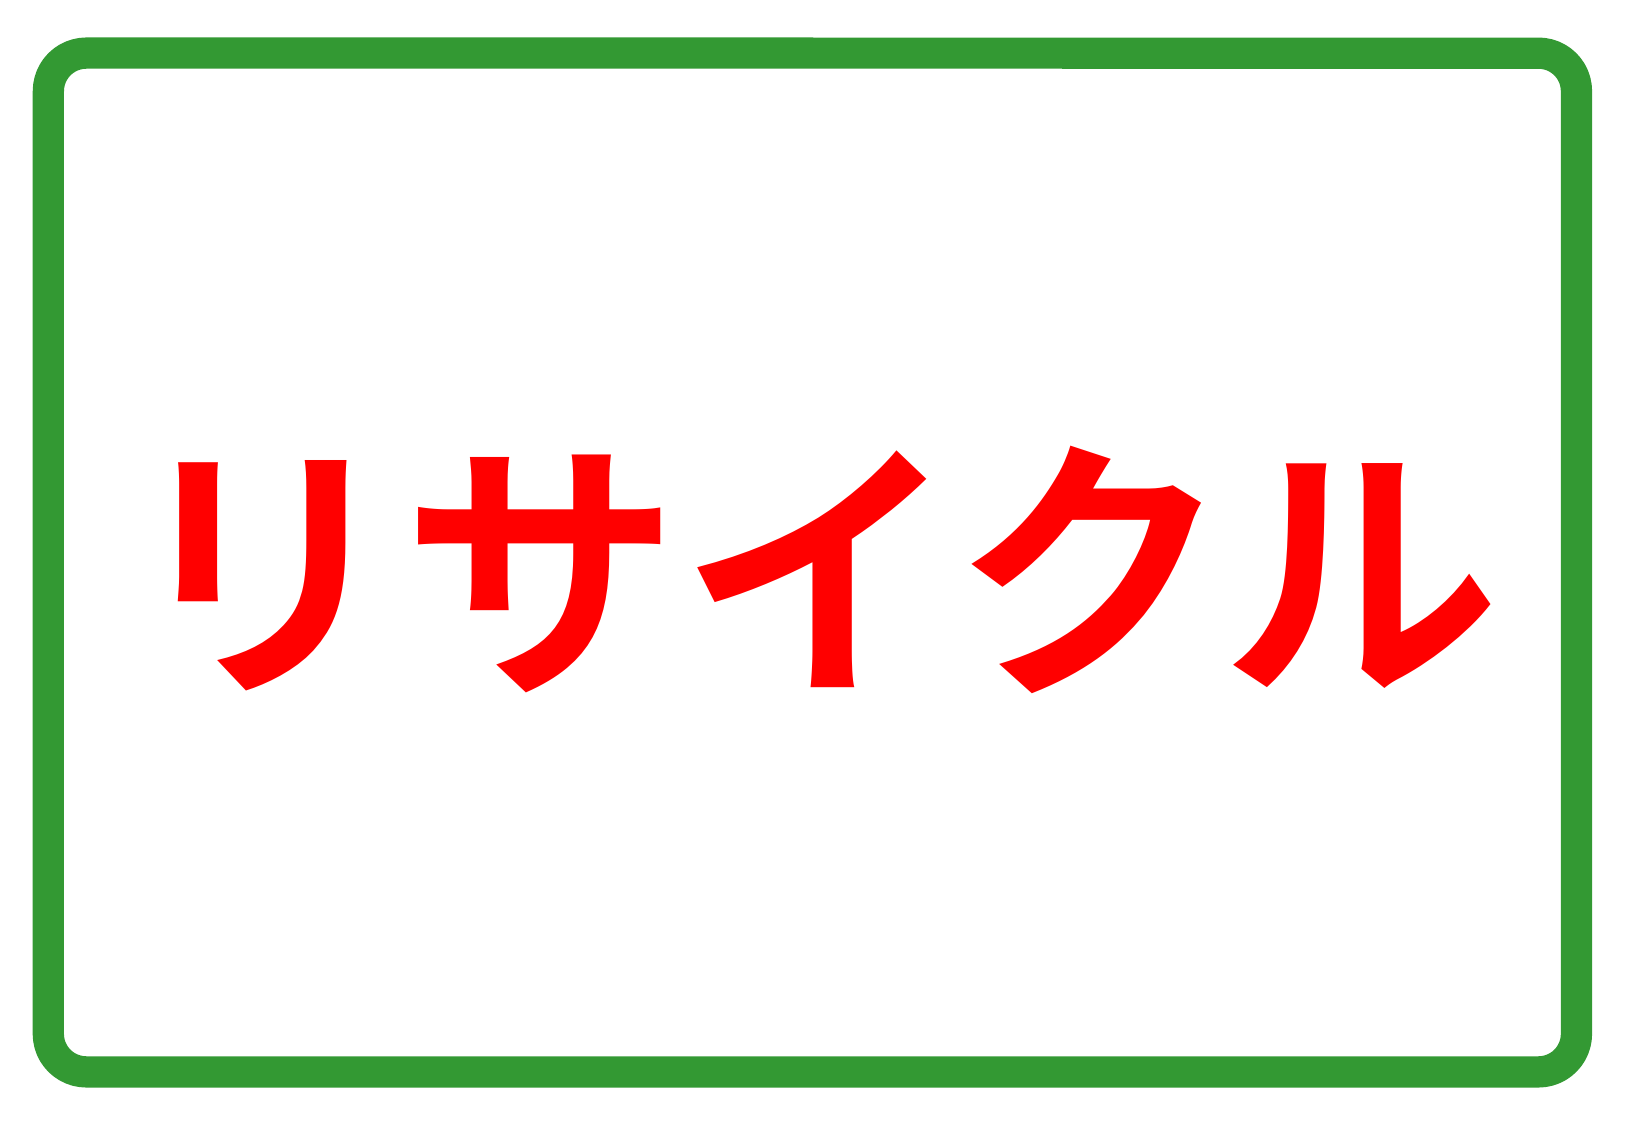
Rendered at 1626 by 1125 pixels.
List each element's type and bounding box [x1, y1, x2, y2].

text_box [46, 50, 1579, 1075]
